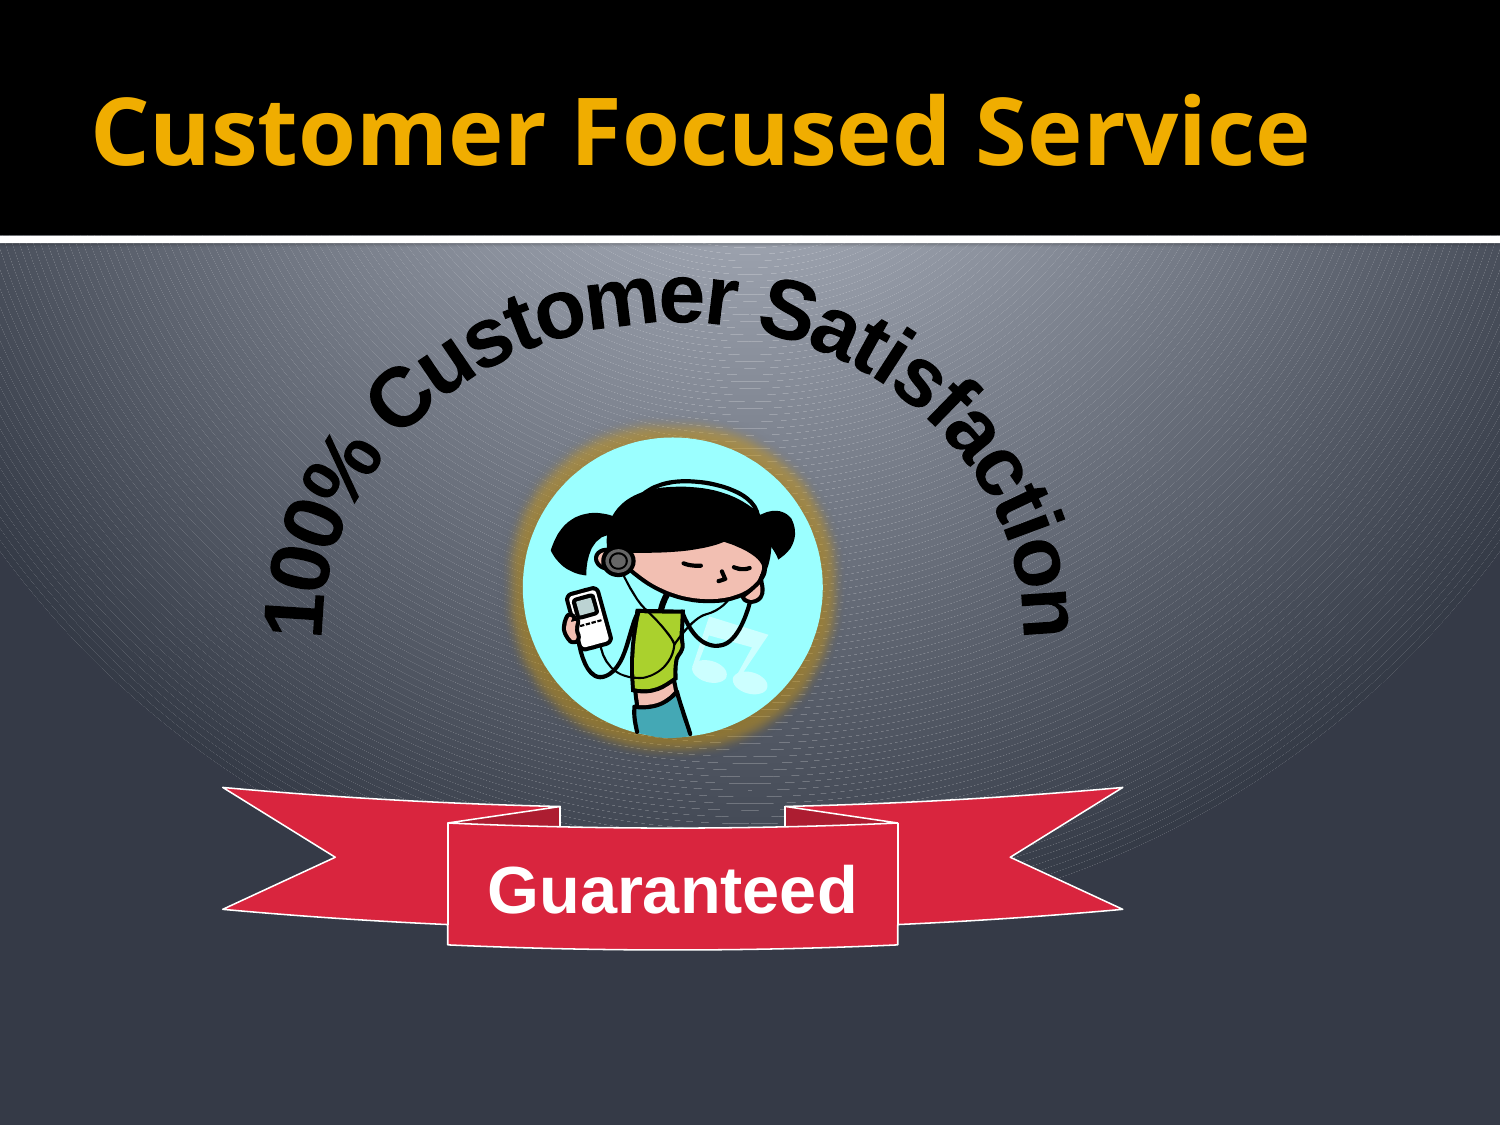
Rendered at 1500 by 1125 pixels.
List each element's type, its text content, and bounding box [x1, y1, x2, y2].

text_box Guaranteed [222, 787, 1123, 950]
picture [522, 437, 823, 741]
title Customer Focused Service [75, 24, 1425, 231]
